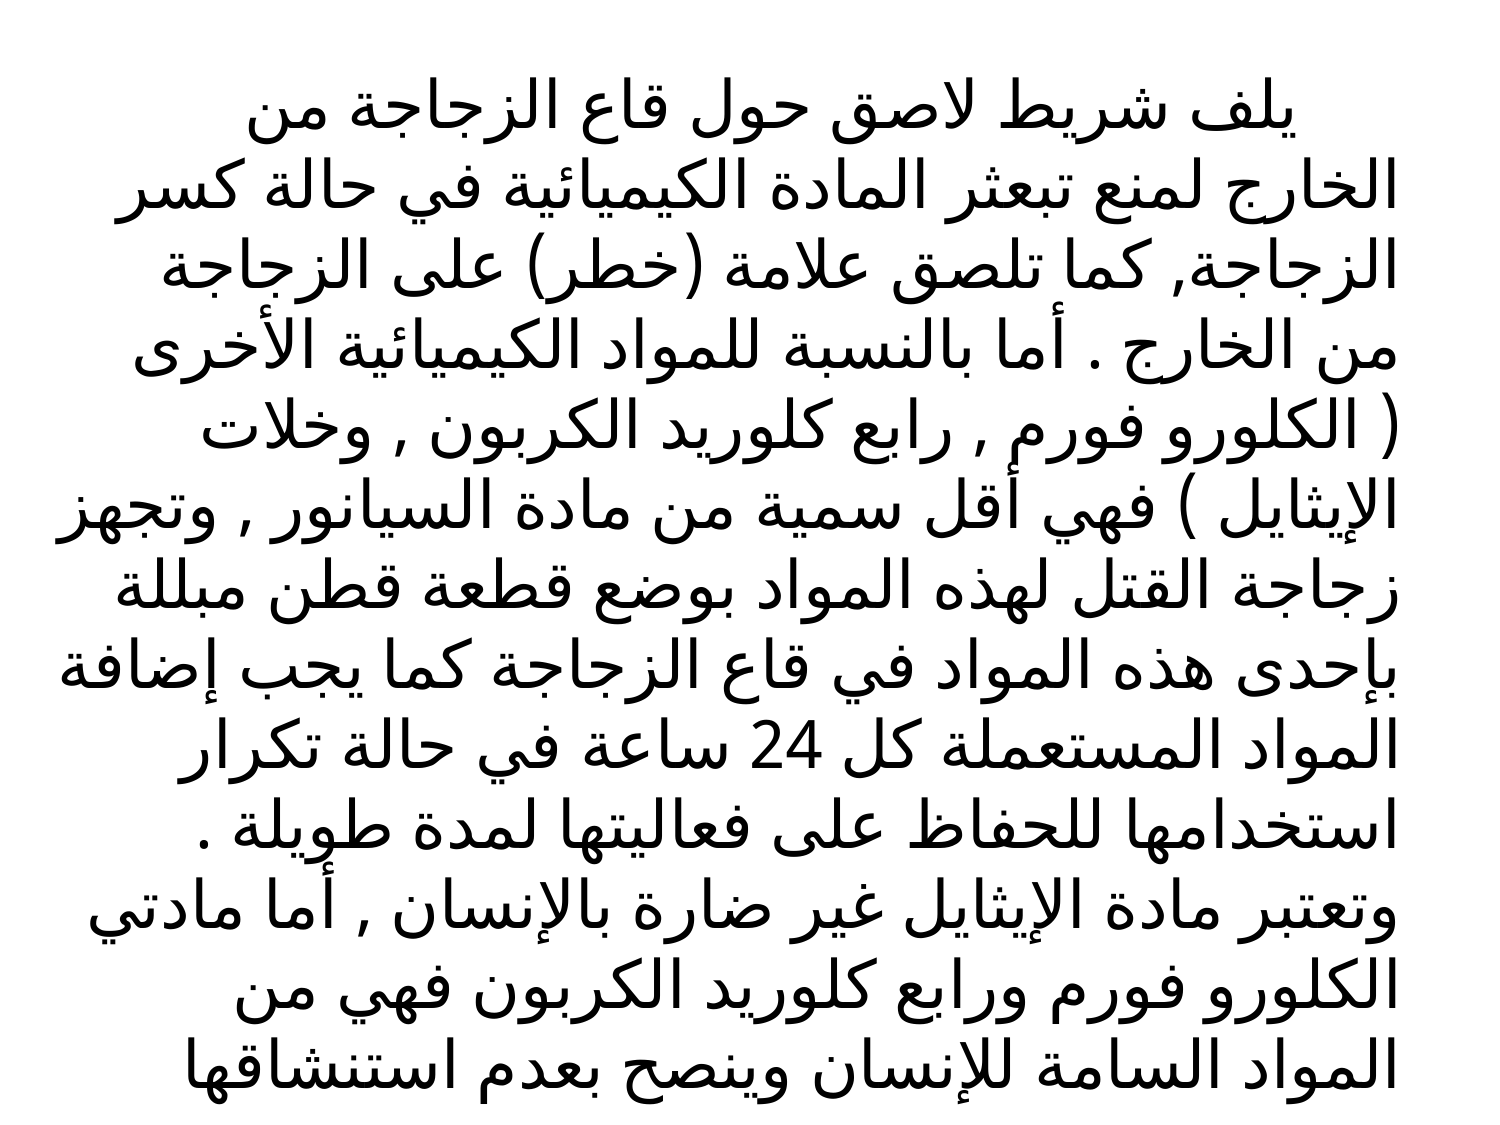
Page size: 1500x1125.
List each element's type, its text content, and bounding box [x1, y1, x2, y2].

text_box يلف شريط لاصق حول قاع الزجاجة من الخارج لمنع تبعثر المادة الكيميائية في حالة كسر الزجاجة, كما تلصق علامة (خطر) على الزجاجة من الخارج . أما بالنسبة للمواد الكيميائية الأخرى ( الكلورو فورم , رابع كلوريد الكربون , وخلات الإيثايل ) فهي أقل سمية من مادة السيانور , وتجهز زجاجة القتل لهذه المواد بوضع قطعة قطن مبللة بإحدى هذه المواد في قاع الزجاجة كما يجب إضافة المواد المستعملة كل 24 ساعة في حالة تكرار استخدامها للحفاظ على فعاليتها لمدة طويلة . وتعتبر مادة الإيثايل غير ضارة بالإنسان , أما مادتي الكلورو فورم ورابع كلوريد الكربون فهي من المواد السامة للإنسان وينصح بعدم استنشاقها [41, 54, 1418, 1125]
